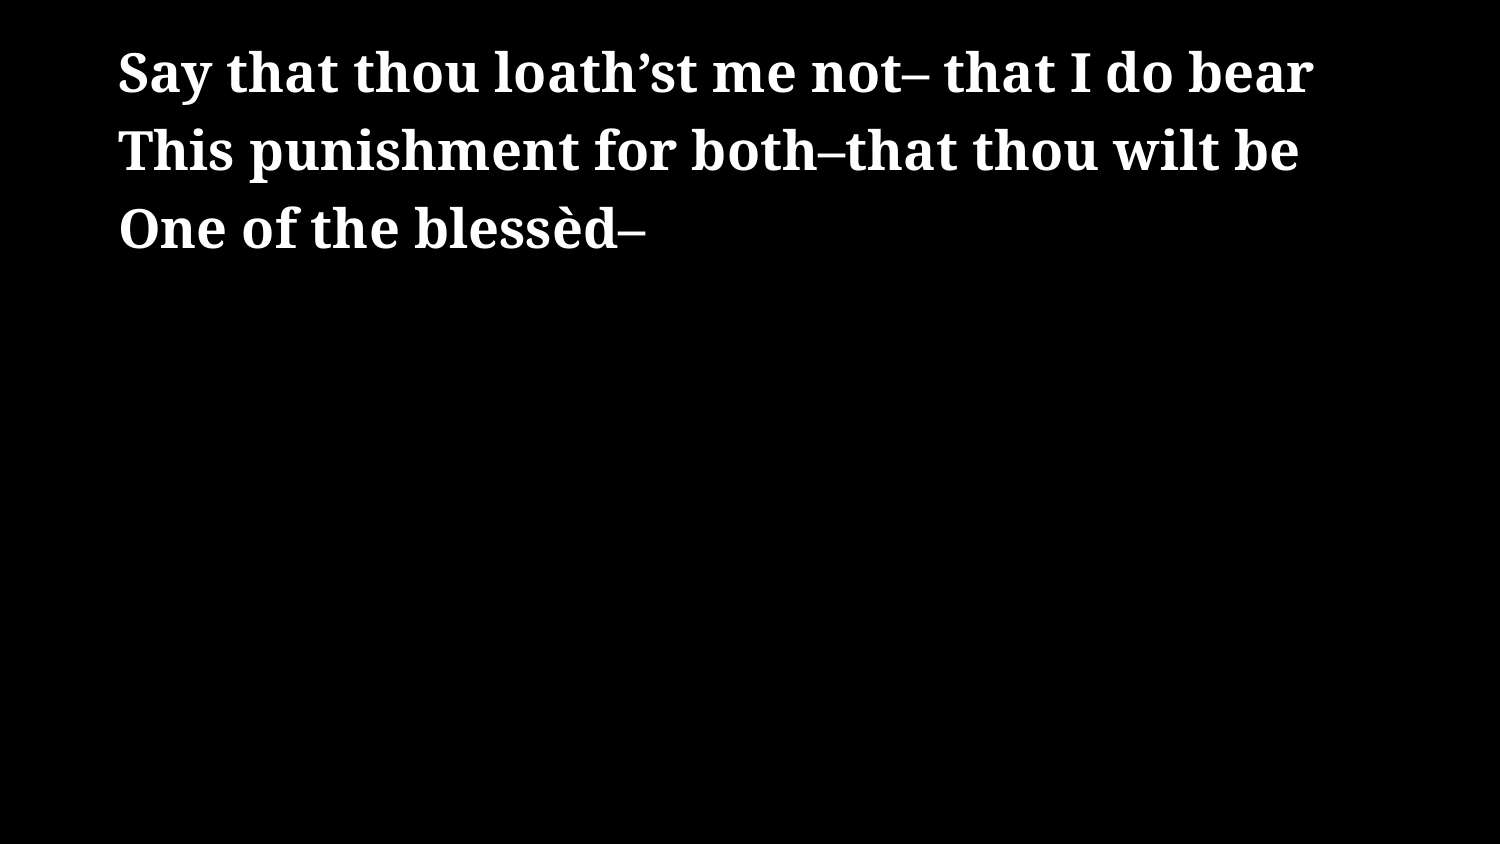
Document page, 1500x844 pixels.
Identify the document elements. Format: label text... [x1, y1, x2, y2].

title Say that thou loath’st me not– that I do bear This punishment for both–that thou wilt be One of the blessèd– [103, 17, 1397, 299]
